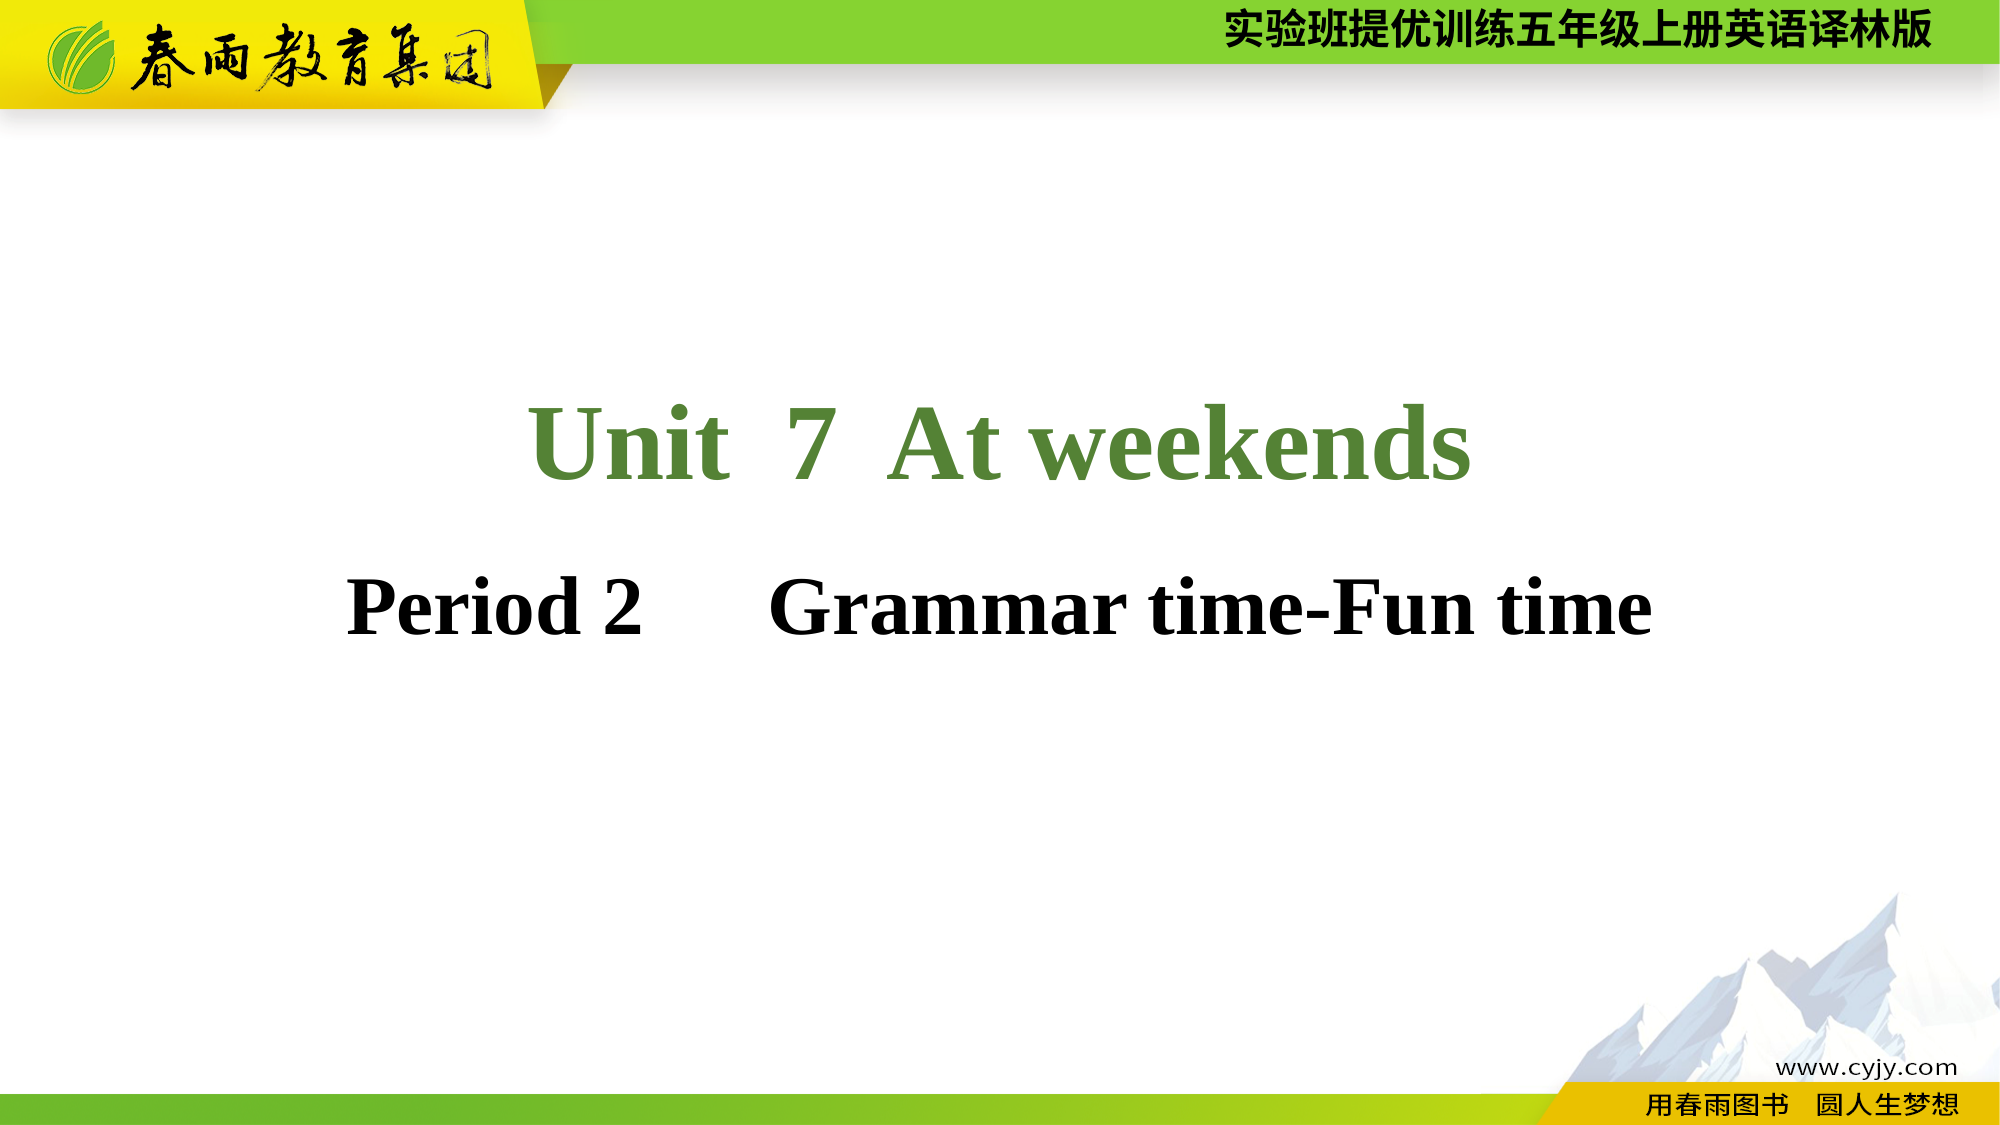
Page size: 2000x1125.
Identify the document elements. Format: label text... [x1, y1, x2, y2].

picture [0, 0, 2000, 298]
picture [0, 659, 2000, 1125]
text_box Unit 7 At weekends Period 2 Grammar time-Fun time [0, 298, 2000, 659]
